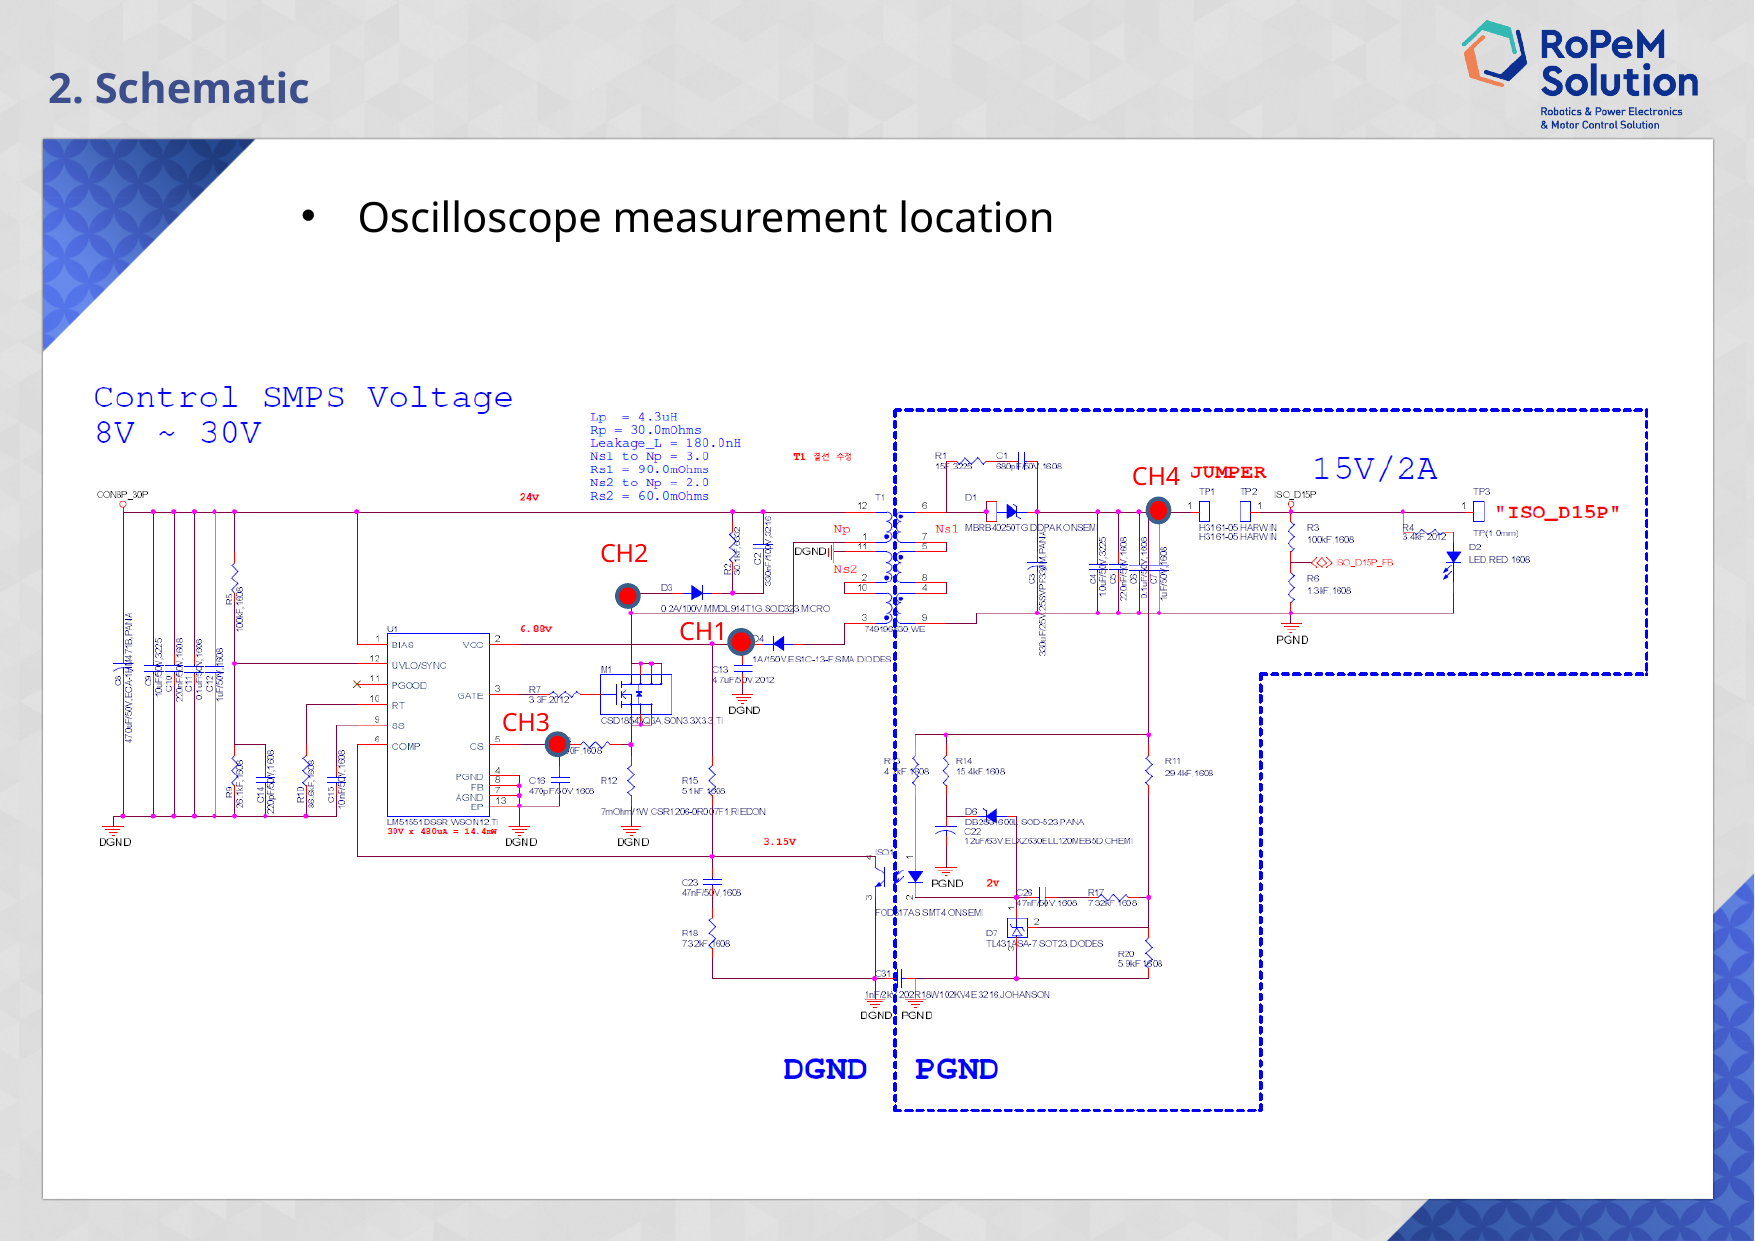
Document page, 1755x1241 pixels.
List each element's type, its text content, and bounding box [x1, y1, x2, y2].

title 2. Schematic [31, 17, 1427, 157]
text_box Oscilloscope measurement location [286, 183, 1208, 248]
picture [0, 0, 1755, 1241]
